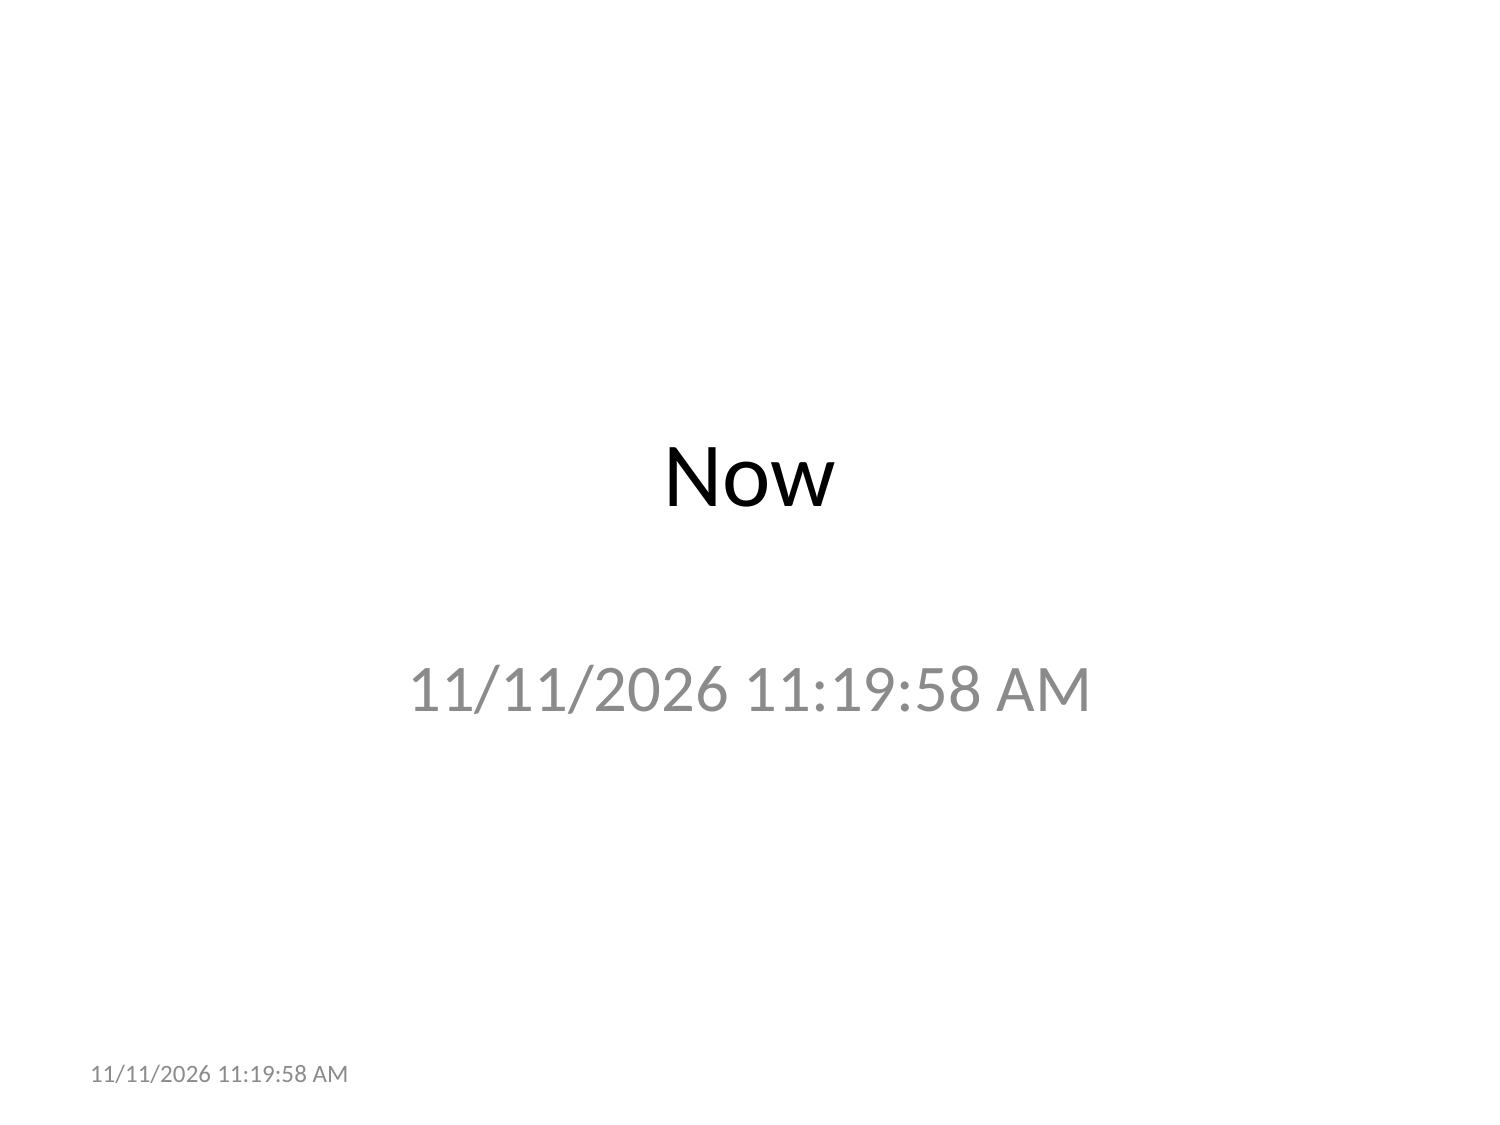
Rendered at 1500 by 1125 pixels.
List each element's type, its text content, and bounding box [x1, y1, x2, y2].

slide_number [75, 1042, 425, 1103]
subtitle 2011-12-19 10:20:04 AM [225, 637, 1275, 925]
title Now [112, 349, 1388, 591]
